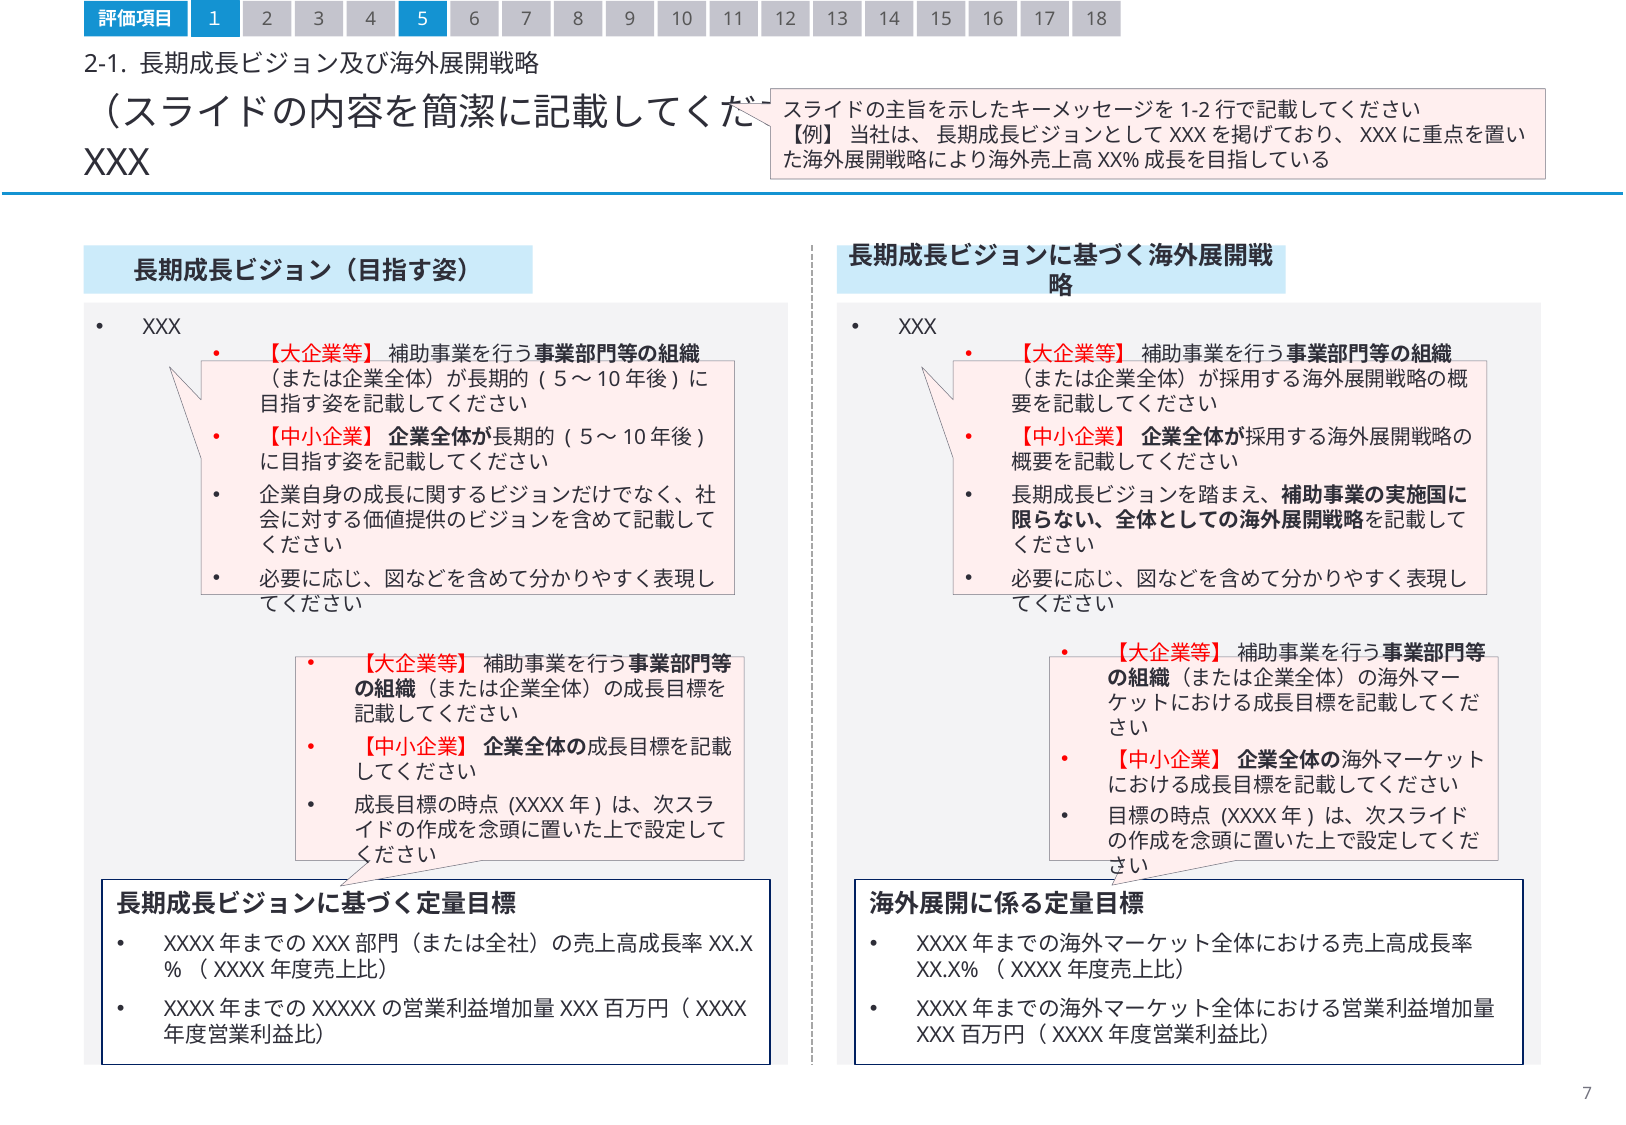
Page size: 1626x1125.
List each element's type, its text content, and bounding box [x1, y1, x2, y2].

text_box 【大企業等】 補助事業を行う事業部門等の組織（または企業全体）が採用する海外展開戦略の概要を記載してください 【中小企業】 企業全体が採用する海外展開戦略の概要を記載してください 長期成長ビジョンを踏まえ、補助事業の実施国に限らない、全体としての海外展開戦略を記載してください 必要に応じ、図などを含めて分かりやすく表現してください [920, 359, 1488, 596]
text_box 海外展開に係る定量目標 XXXX年までの海外マーケット全体における売上高成長率XX.X%（XXXX年度売上比） XXXX年までの海外マーケット全体における営業利益増加量XXX百万円（XXXX年度営業利益比） [854, 879, 1524, 1065]
text_box 【大企業等】 補助事業を行う事業部門等の組織（または企業全体）が長期的 (５～10年後) に目指す姿を記載してください 【中小企業】 企業全体が長期的 (５～10年後) に目指す姿を記載してください 企業自身の成長に関するビジョンだけでなく、社会に対する価値提供のビジョンを含めて記載してください 必要に応じ、図などを含めて分かりやすく表現してください [168, 359, 736, 596]
text_box XXX [836, 302, 1541, 1065]
text_box 長期成長ビジョン（目指す姿） [83, 244, 533, 295]
list 2-1. 長期成長ビジョン及び海外展開戦略 [84, 40, 1543, 82]
text_box スライドの主旨を示したキーメッセージを1-2行で記載してください 【例】 当社は、 長期成長ビジョンとしてXXXを掲げており、XXXに重点を置いた海外展開戦略により海外売上高XX%成長を目指している [728, 87, 1547, 180]
text_box 【大企業等】 補助事業を行う事業部門等の組織（または企業全体）の海外マーケットにおける成長目標を記載してください 【中小企業】 企業全体の海外マーケットにおける成長目標を記載してください 目標の時点 (XXXX年) は、次スライドの作成を念頭に置いた上で設定してください [1048, 655, 1499, 887]
text_box 【大企業等】 補助事業を行う事業部門等の組織（または企業全体）の成長目標を記載してください 【中小企業】 企業全体の成長目標を記載してください 成長目標の時点 (XXXX年) は、次スライドの作成を念頭に置いた上で設定してください [294, 655, 746, 887]
list （スライドの内容を簡潔に記載してください） XXX [84, 83, 1543, 183]
text_box XXX [83, 302, 788, 1065]
text_box 長期成長ビジョンに基づく海外展開戦略 [836, 244, 1287, 295]
text_box 長期成長ビジョンに基づく定量目標 XXXX年までのXXX部門（または全社）の売上高成長率XX.X%（XXXX年度売上比） XXXX年までのXXXXXの営業利益増加量XXX百万円（XXXX年度営業利益比） [101, 879, 771, 1065]
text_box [83, 0, 1122, 37]
